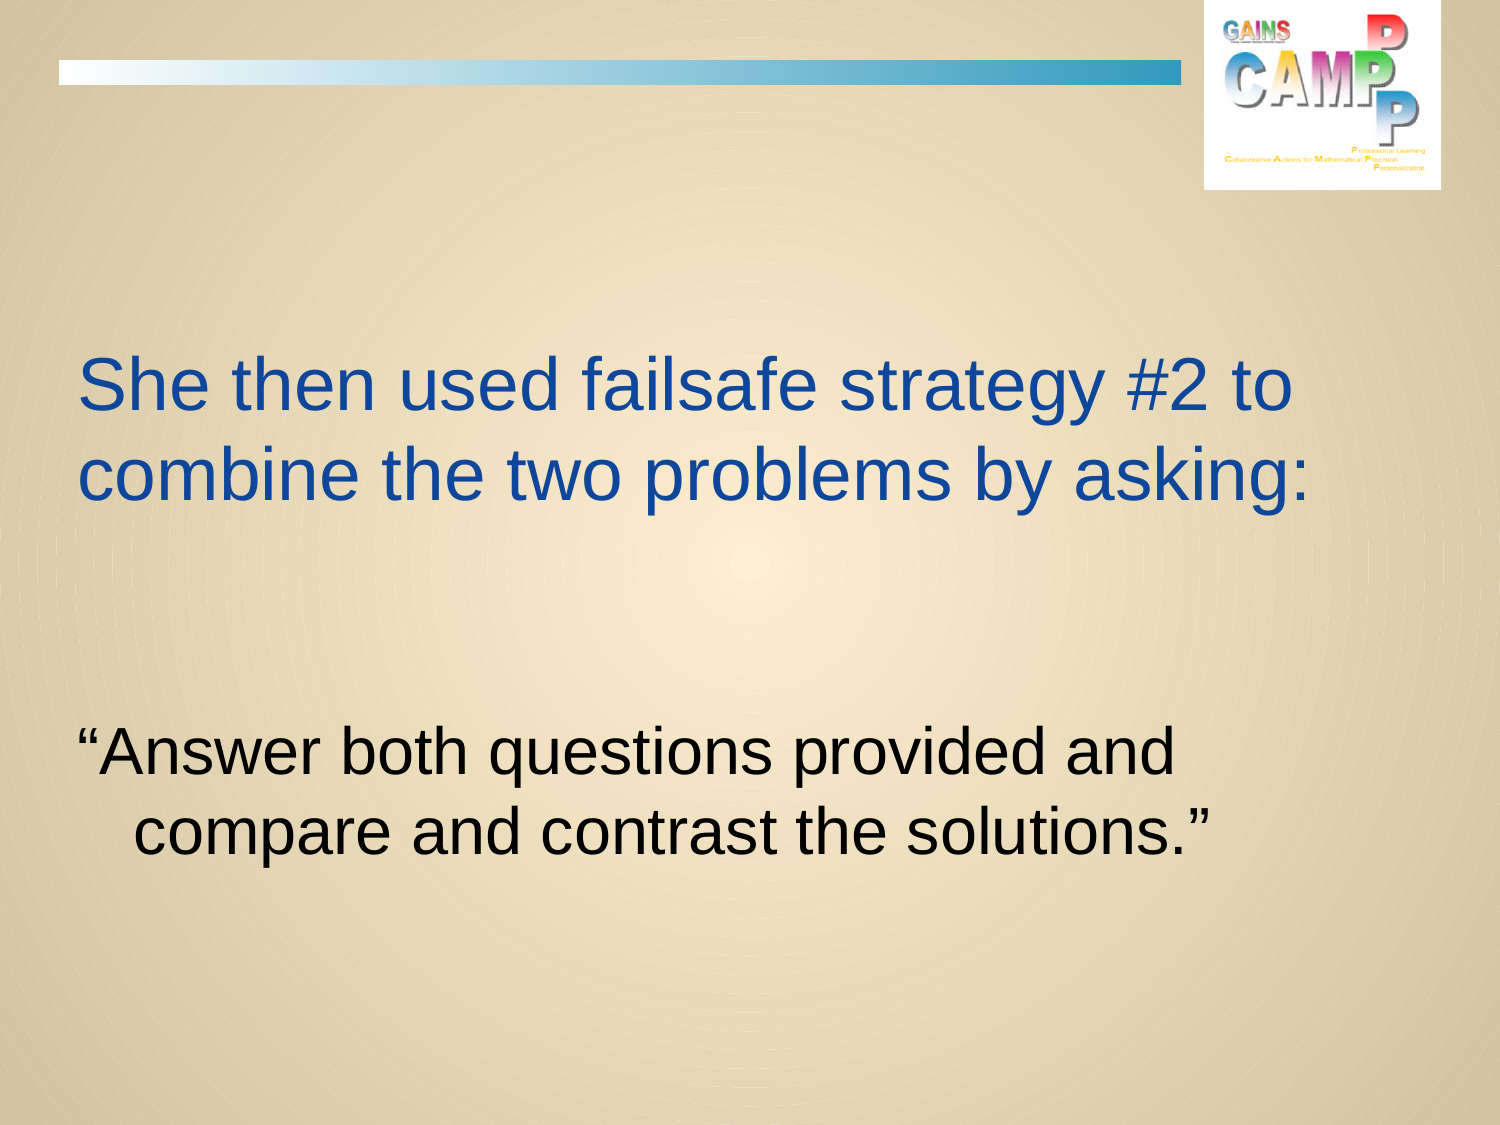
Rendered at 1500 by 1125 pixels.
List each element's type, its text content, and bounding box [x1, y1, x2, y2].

picture [1204, 0, 1442, 190]
list “Answer both questions provided and compare and contrast the solutions.” [62, 699, 1413, 963]
title She then used failsafe strategy #2 to combine the two problems by asking: [62, 337, 1413, 513]
